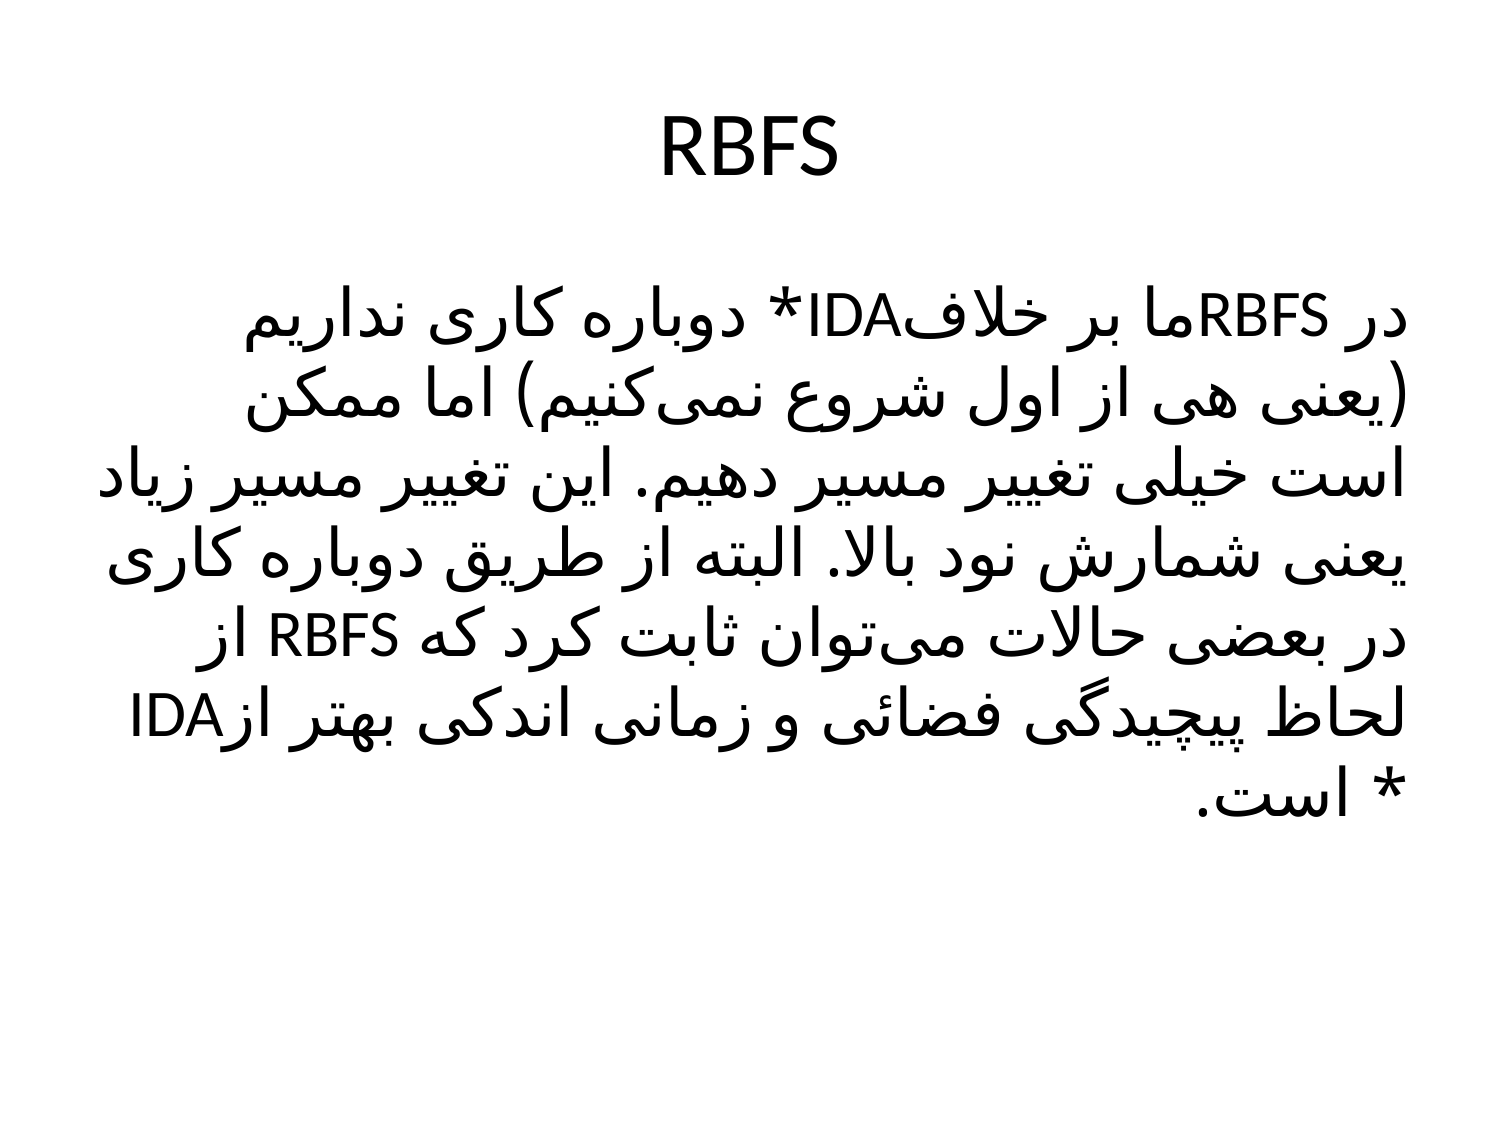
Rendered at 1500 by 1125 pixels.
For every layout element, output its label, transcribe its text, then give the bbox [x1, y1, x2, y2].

list در RBFSما بر خلافIDA* دوباره کاری نداریم (یعنی‌ هی‌ از اول شروع نمی‌کنیم) اما ممکن است خیلی‌ تغییر مسیر دهیم. این تغییر مسیر زیاد یعنی‌ شمارش نود بالا. البته از طریق دوباره کاری در بعضی‌ حالات می‌توان ثابت کرد که RBFS از لحاظ پیچیدگی‌ فضائی و زمانی‌ اندکی‌ بهتر ازIDA * است. [75, 262, 1425, 1005]
title RBFS [75, 45, 1425, 233]
